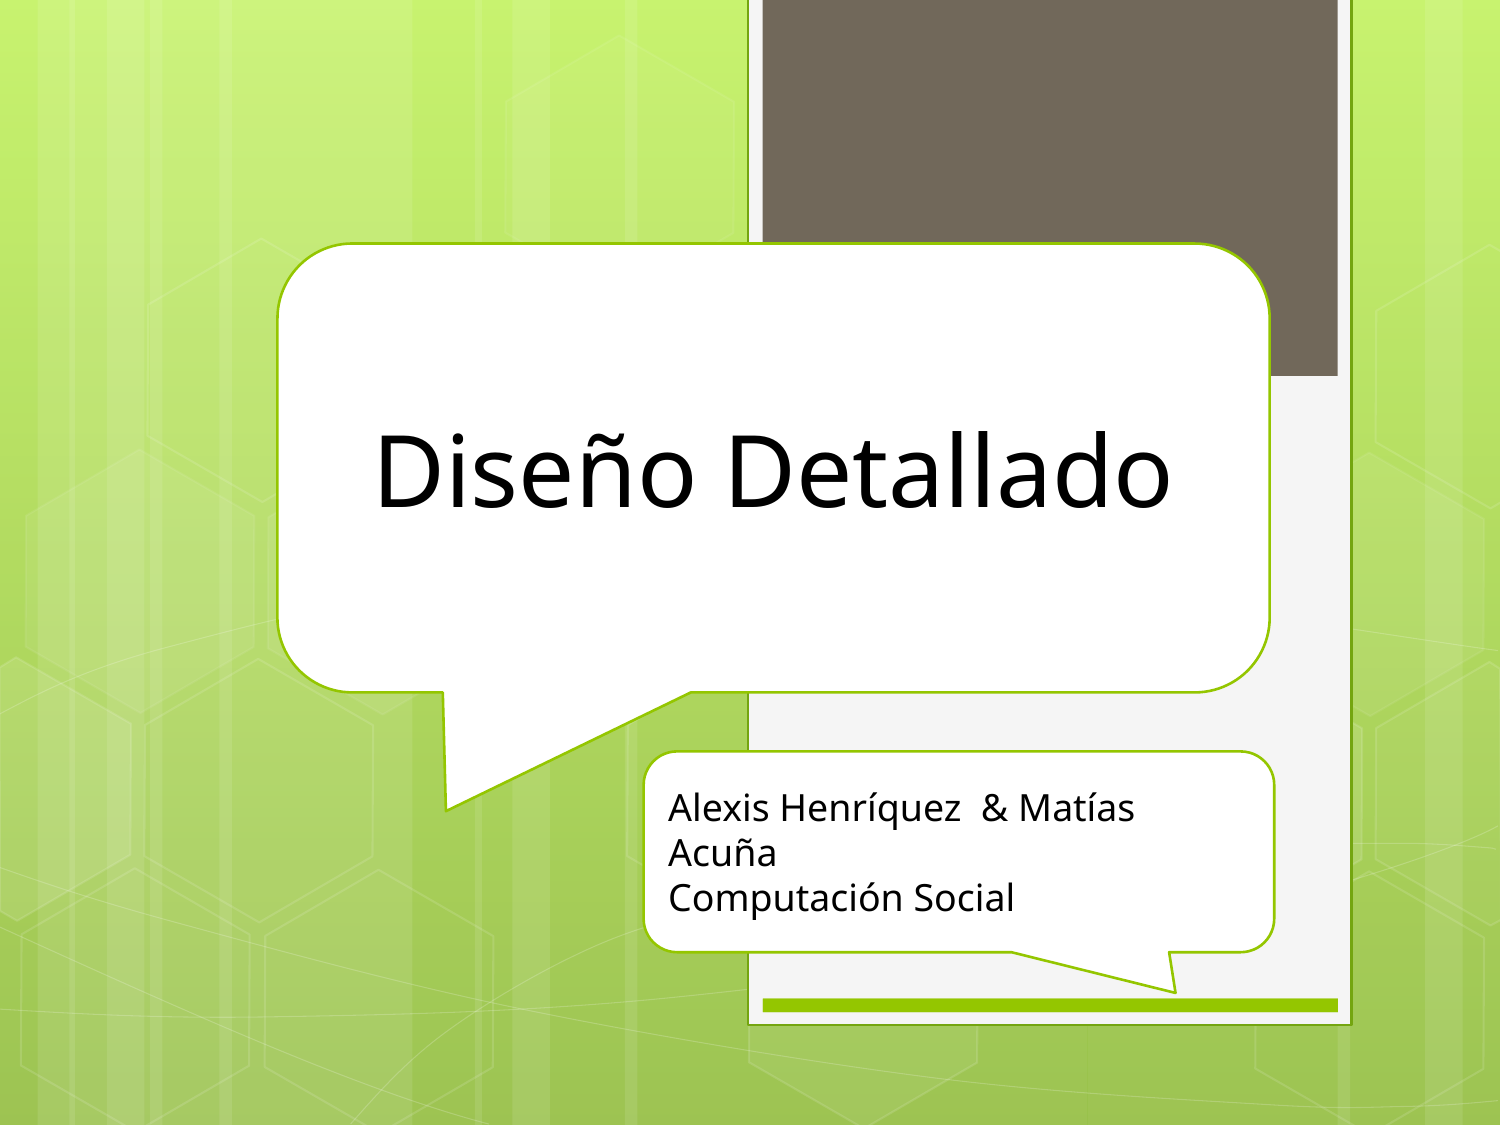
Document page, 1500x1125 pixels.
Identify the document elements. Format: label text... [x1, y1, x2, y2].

text_box Diseño Detallado [276, 242, 1271, 813]
text_box Alexis Henríquez & Matías Acuña Computación Social [642, 750, 1276, 995]
